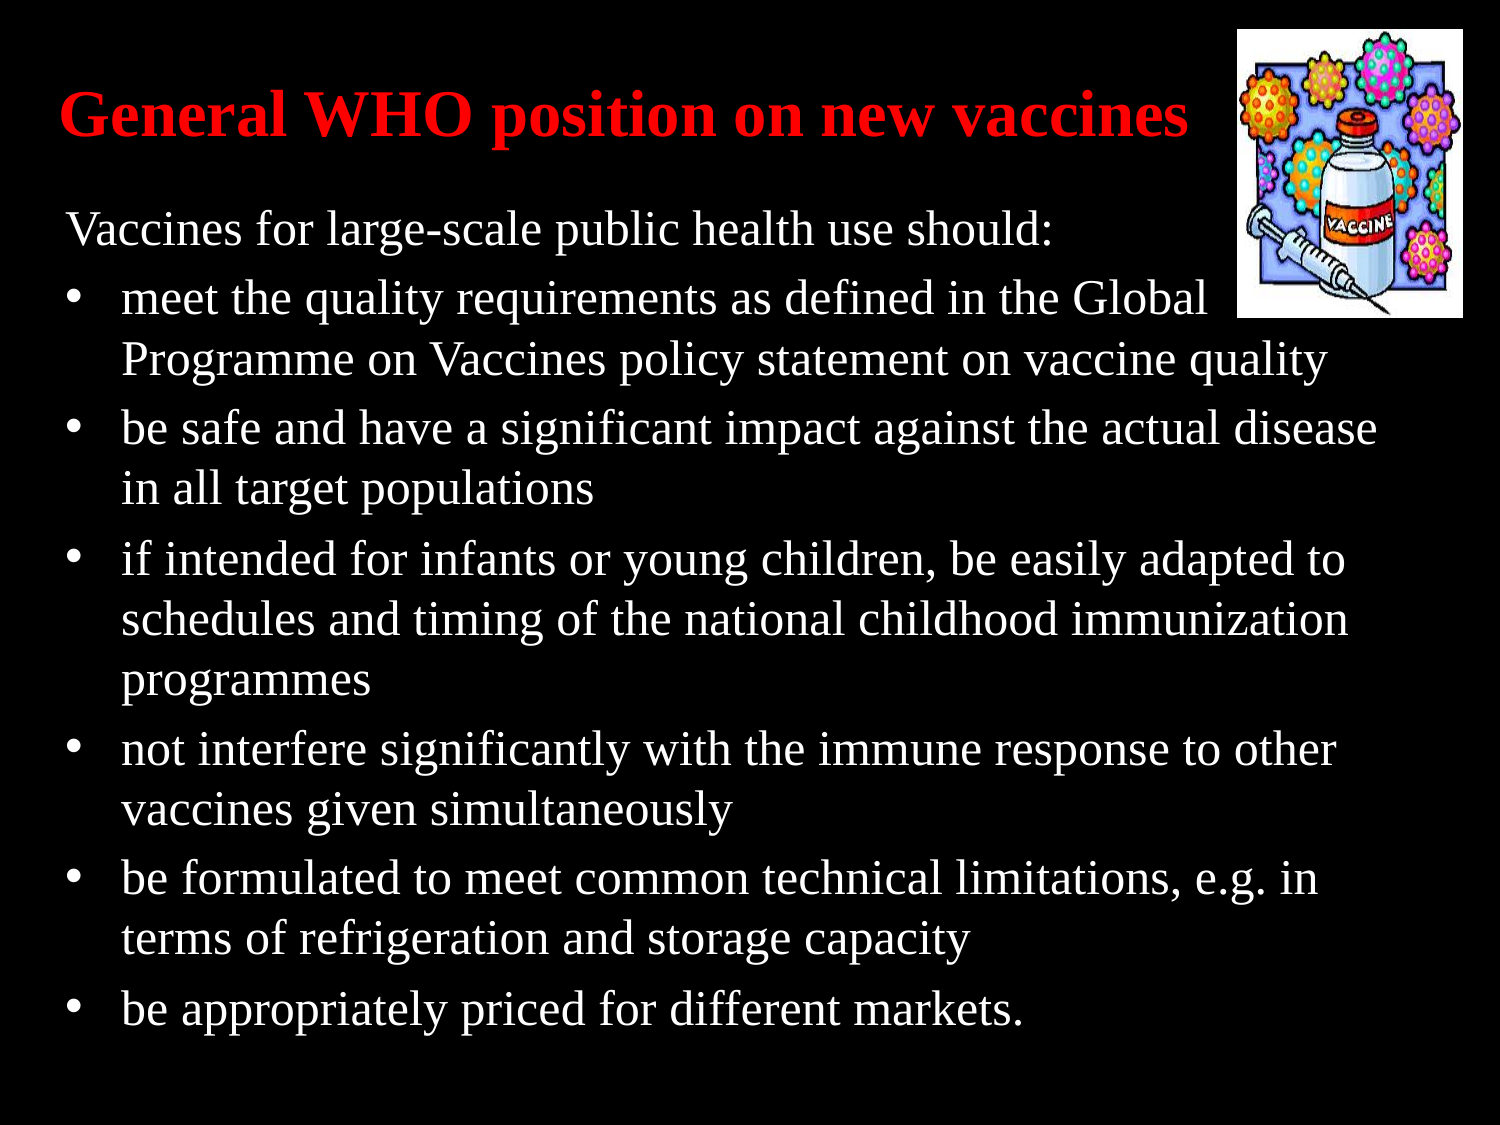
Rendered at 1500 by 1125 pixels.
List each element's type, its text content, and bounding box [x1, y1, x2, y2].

list Vaccines for large-scale public health use should: meet the quality requirements as defined in the Global Programme on Vaccines policy statement on vaccine quality be safe and have a significant impact against the actual disease in all target populations if intended for infants or young children, be easily adapted to schedules and timing of the national childhood immunization programmes not interfere significantly with the immune response to other vaccines given simultaneously be formulated to meet common technical limitations, e.g. in terms of refrigeration and storage capacity be appropriately priced for different markets. [50, 187, 1400, 1063]
title General WHO position on new vaccines [24, 45, 1225, 175]
picture [1237, 29, 1463, 319]
